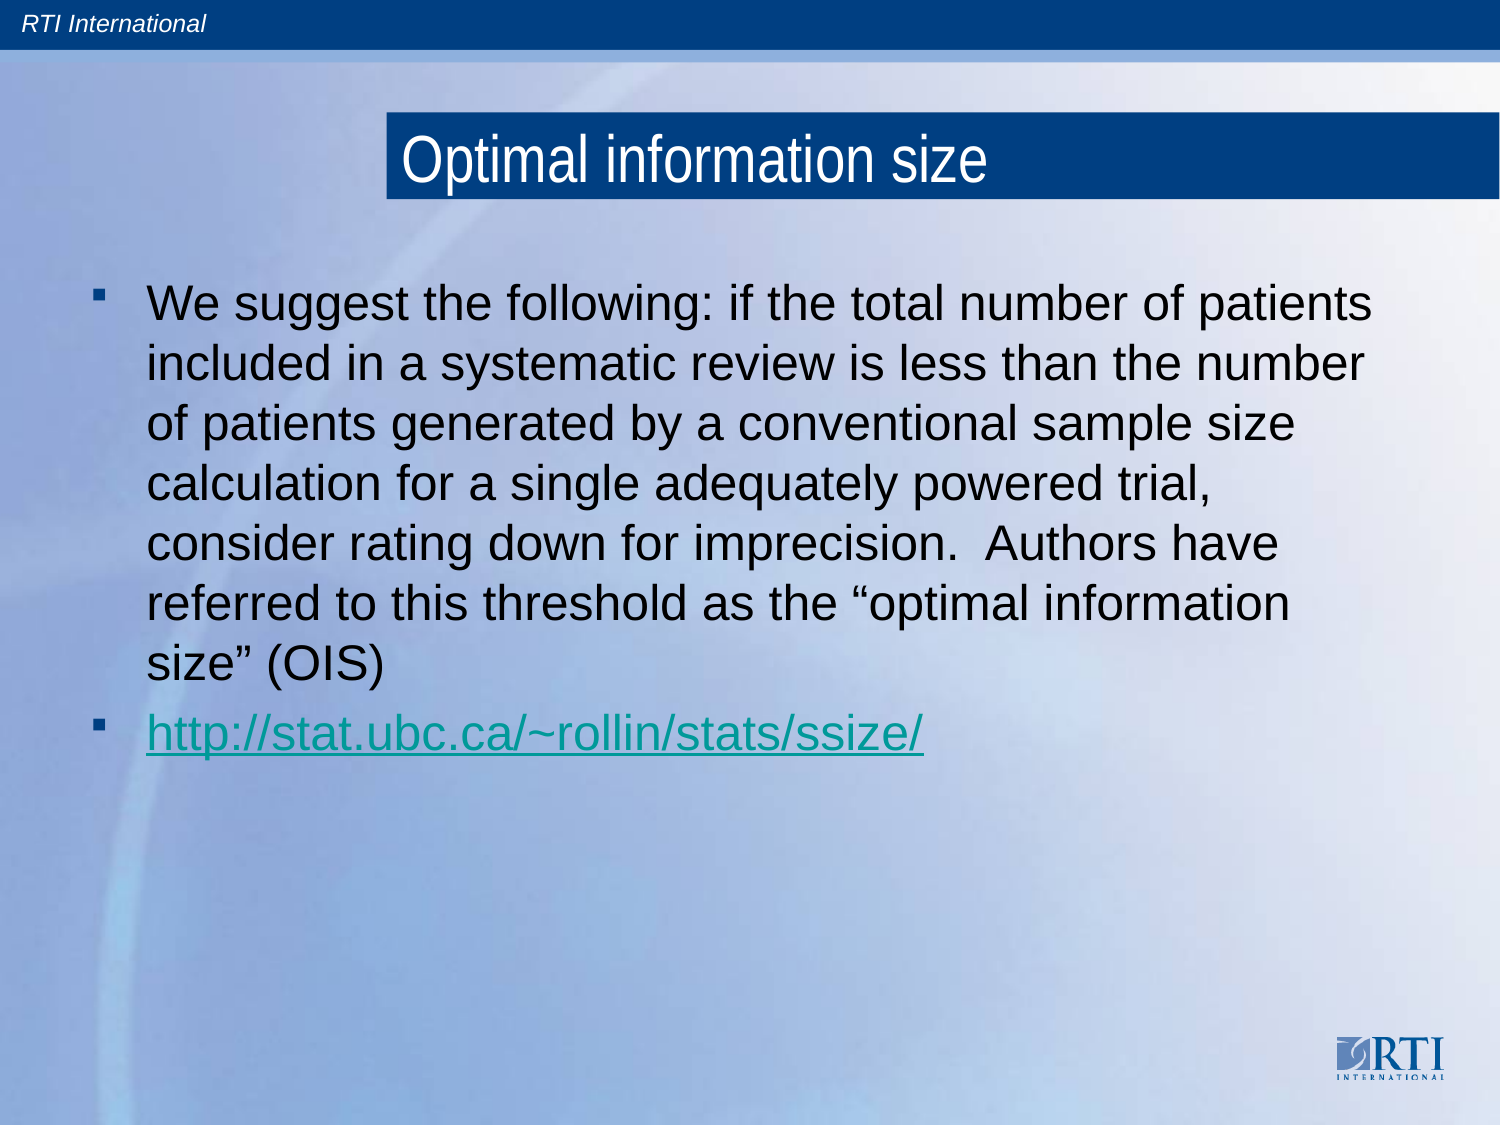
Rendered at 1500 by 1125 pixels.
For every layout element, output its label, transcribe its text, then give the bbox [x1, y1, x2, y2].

picture [0, 63, 1500, 1125]
list We suggest the following: if the total number of patients included in a systematic review is less than the number of patients generated by a conventional sample size calculation for a single adequately powered trial, consider rating down for imprecision. Authors have referred to this threshold as the “optimal information size” (OIS) http://stat.ubc.ca/~rollin/stats/ssize/ [74, 262, 1426, 1051]
title Optimal information size [386, 111, 1500, 200]
